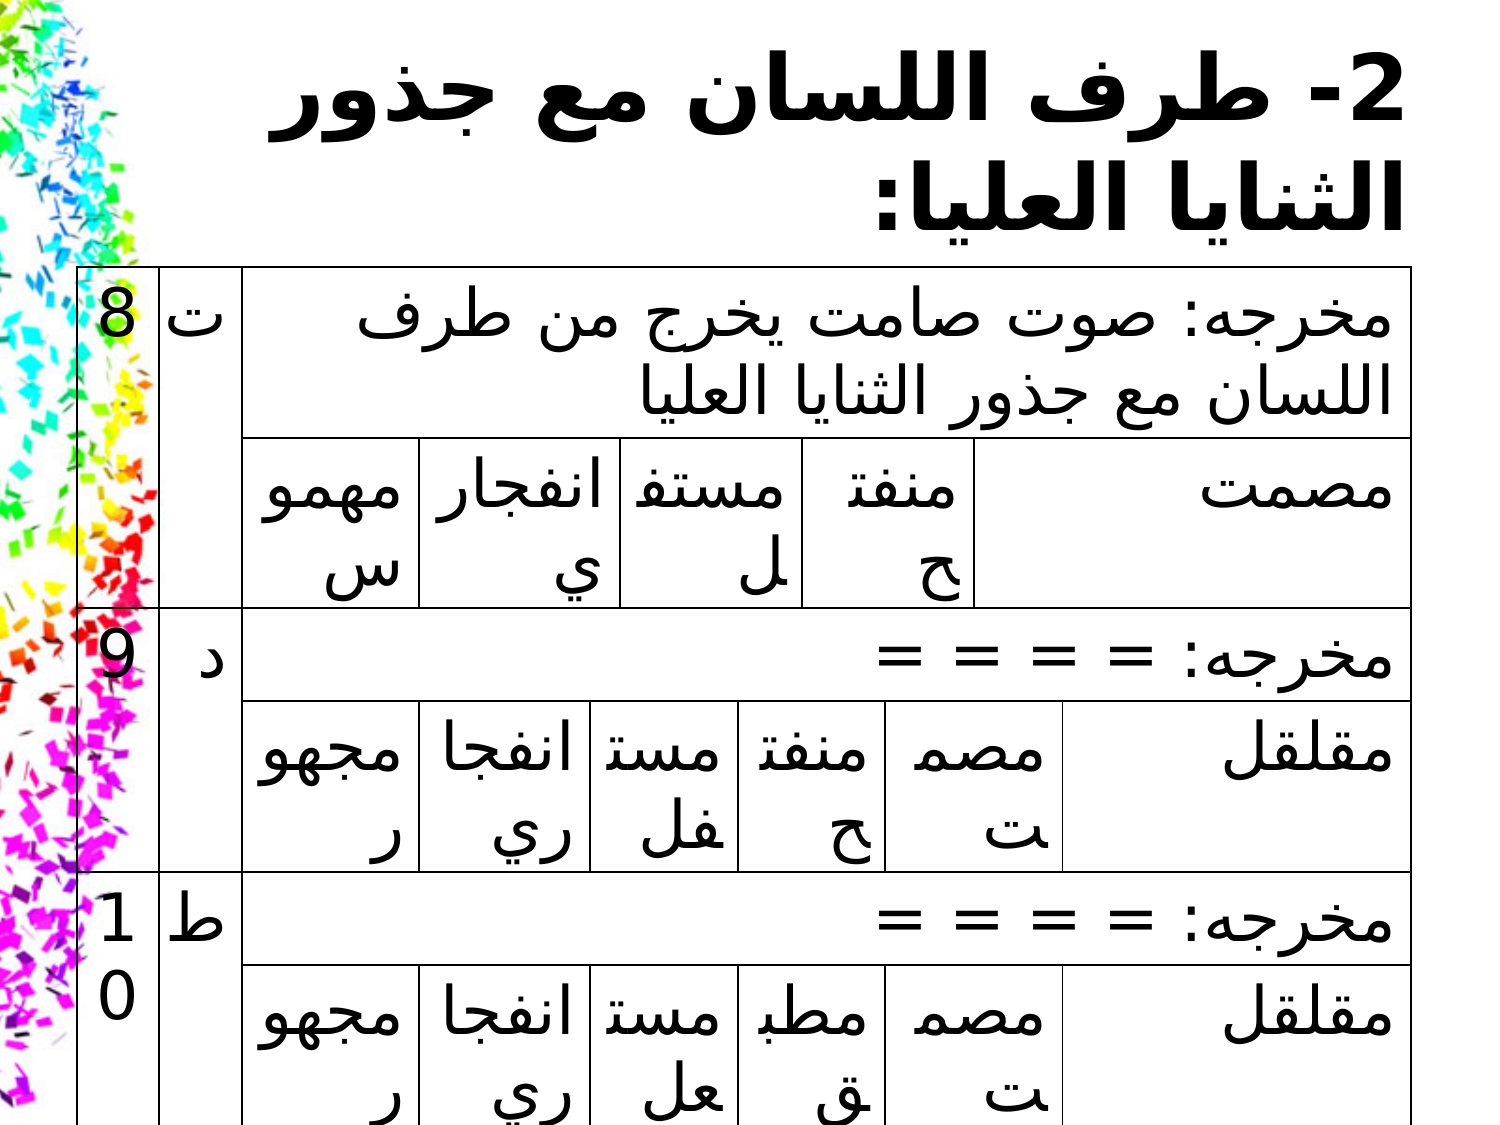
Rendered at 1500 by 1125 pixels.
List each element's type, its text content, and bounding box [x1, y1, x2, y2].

table_cell د [160, 609, 241, 871]
table_cell ط [160, 873, 241, 1125]
table_cell مستفل [591, 702, 737, 871]
table_header ت [160, 268, 241, 607]
table_cell مستعل [591, 966, 737, 1125]
table_cell 10 [78, 873, 158, 1125]
picture [0, 0, 1500, 1125]
title 2- طرف اللسان مع جذور الثنايا العليا: [75, 45, 1425, 233]
table_cell مقلقل [1063, 702, 1410, 871]
table_cell مقلقل [1063, 966, 1410, 1125]
table_header 8 [78, 268, 158, 607]
table_cell انفجاري [420, 966, 589, 1125]
table_cell مطبق [739, 966, 884, 1125]
table_cell مجهور [243, 702, 418, 871]
table_cell مخرجه: = = = = [243, 609, 1410, 700]
table_cell انفجاري [420, 702, 589, 871]
table_cell مصمت [975, 439, 1410, 607]
table_cell مستفل [621, 439, 801, 607]
table_cell مخرجه: = = = = [243, 873, 1410, 964]
table_cell 9 [78, 609, 158, 871]
table_cell مصمت [886, 966, 1062, 1125]
table_cell مصمت [886, 702, 1062, 871]
table_cell انفجاري [420, 439, 619, 607]
table_cell منفتح [739, 702, 884, 871]
table_cell مجهور [243, 966, 418, 1125]
table_header مخرجه: صوت صامت يخرج من طرف اللسان مع جذور الثنايا العليا [243, 268, 1410, 437]
table_cell مهموس [243, 439, 418, 607]
table_cell منفتح [803, 439, 973, 607]
